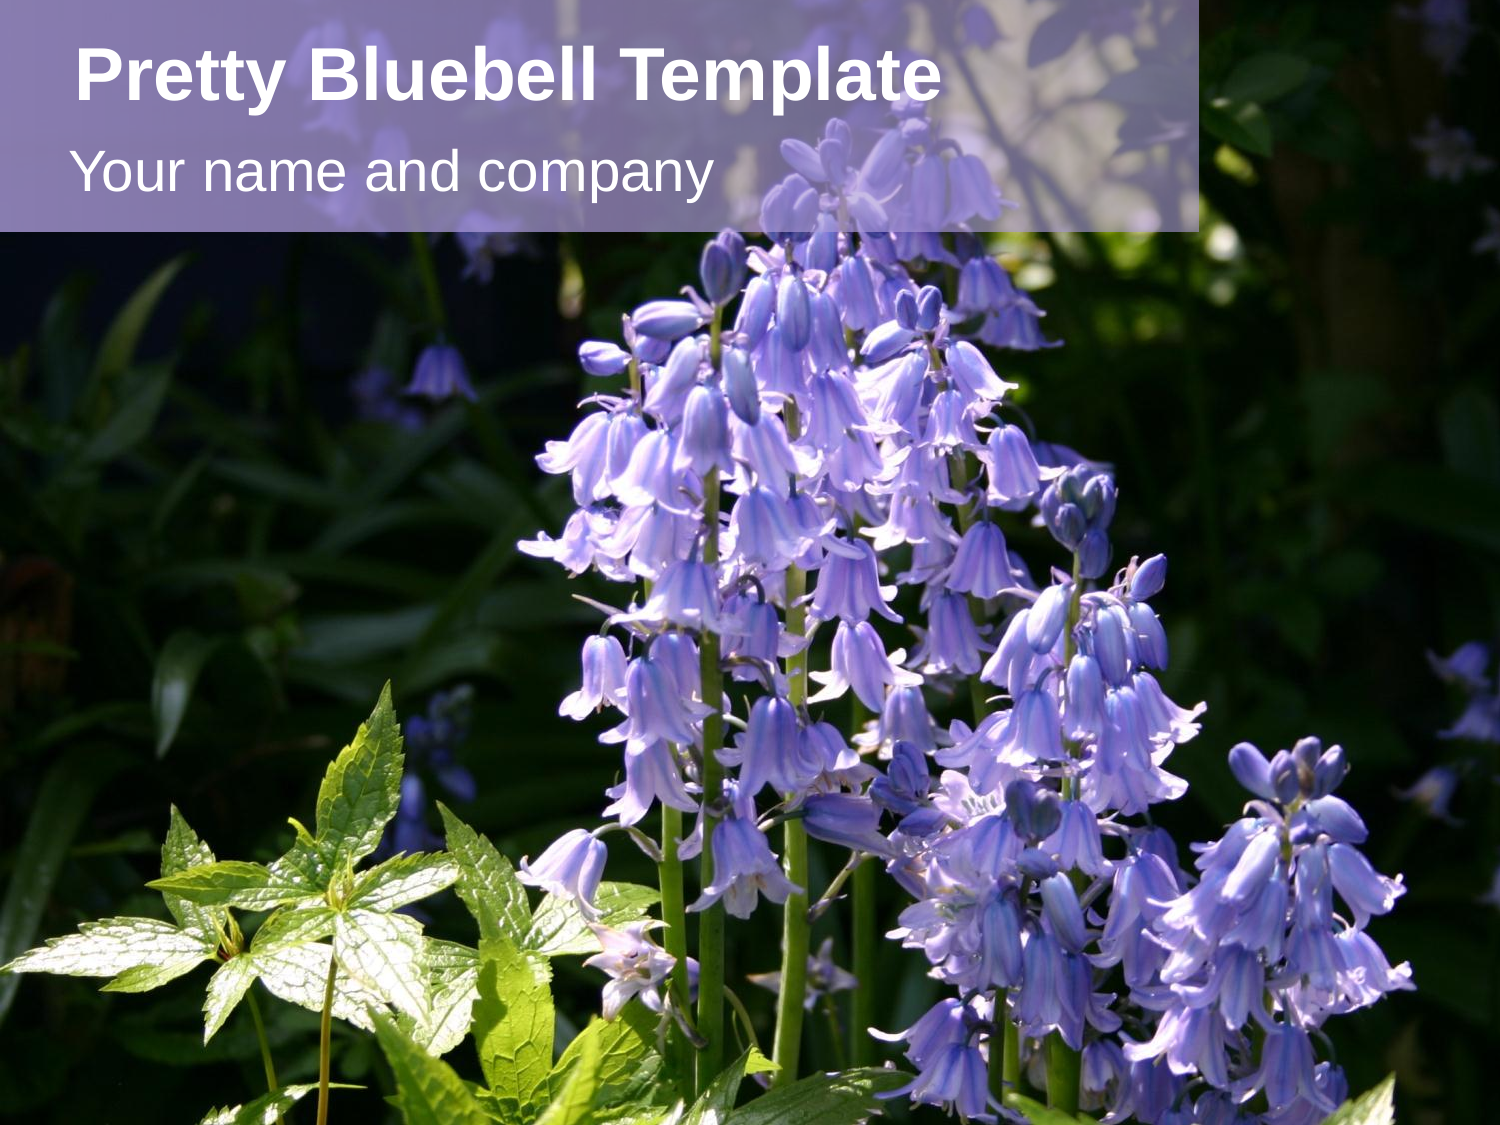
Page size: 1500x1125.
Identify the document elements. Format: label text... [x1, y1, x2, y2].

subtitle Your name and company [53, 125, 1104, 204]
title Pretty Bluebell Template [59, 10, 1335, 130]
picture [0, 0, 1500, 1125]
